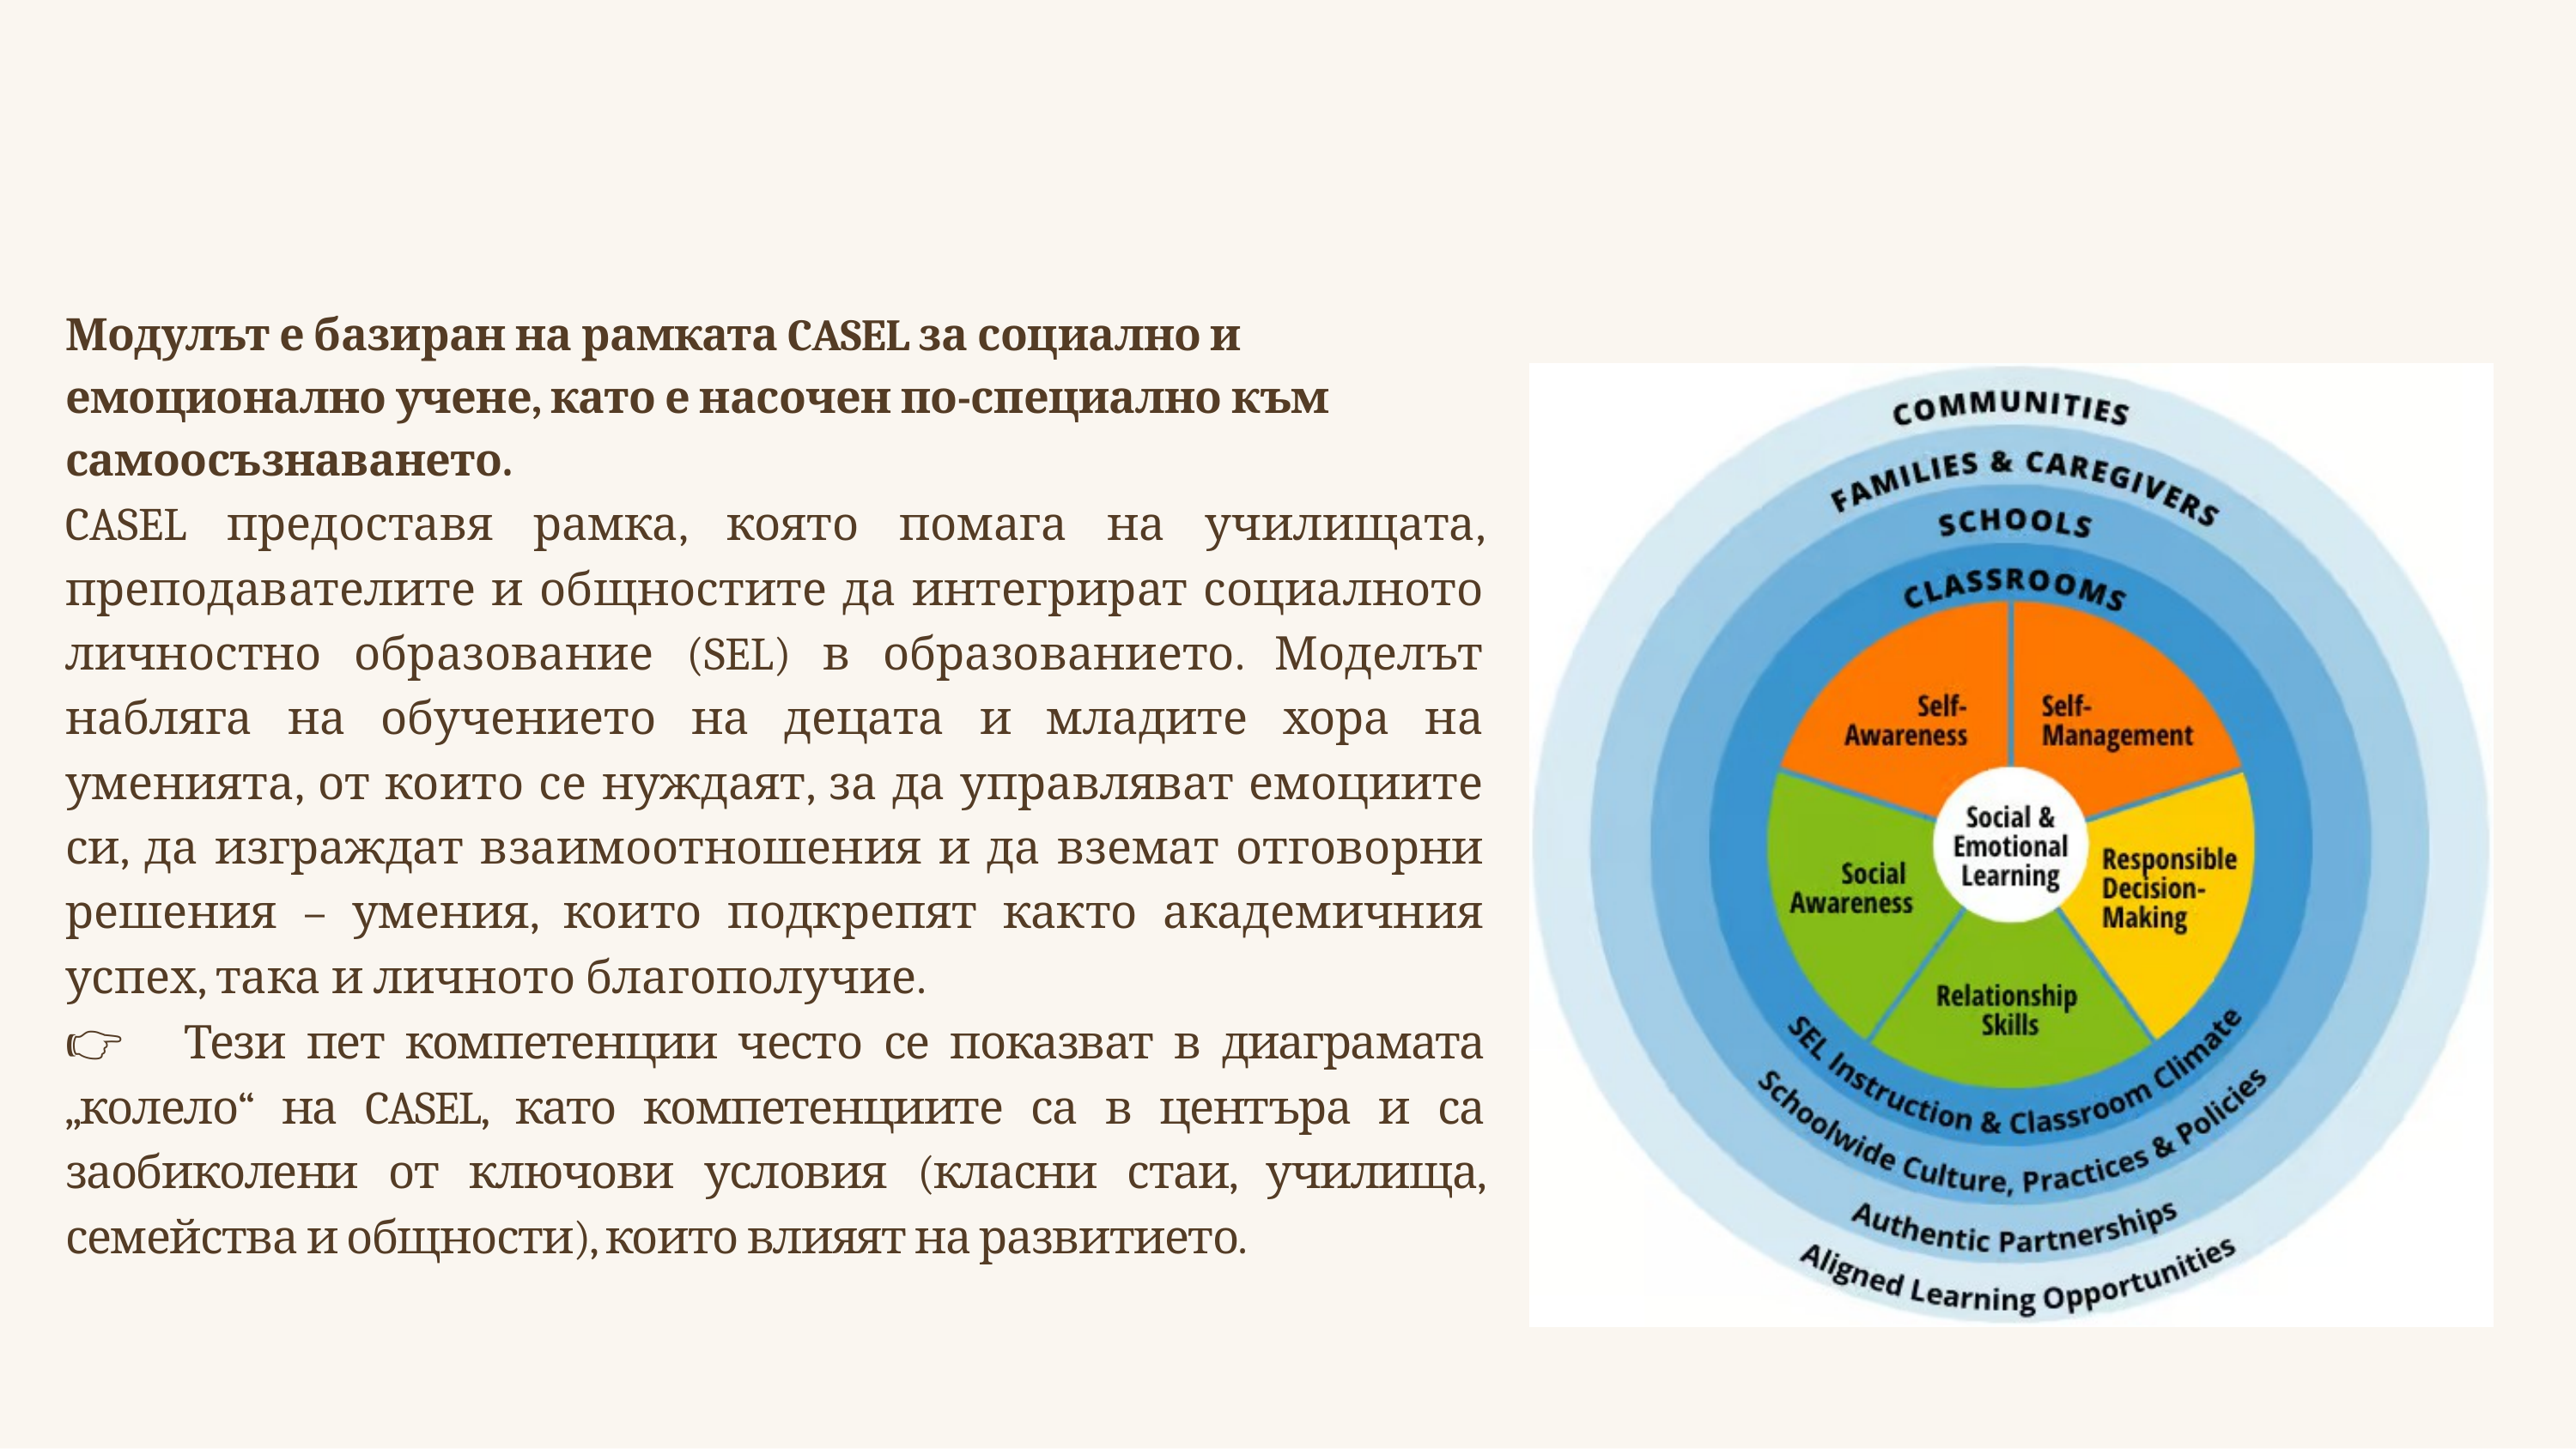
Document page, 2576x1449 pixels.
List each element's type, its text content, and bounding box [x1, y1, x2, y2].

text_box Модулът е базиран на рамката CASEL за социално и емоционално учене, като е насочен по-специално към самоосъзнаването. CASEL предоставя рамка, която помага на училищата, преподавателите и общностите да интегрират социалното личностно образование (SEL) в образованието. Моделът набляга на обучението на децата и младите хора на уменията, от които се нуждаят, за да управляват емоциите си, да изграждат взаимоотношения и да вземат отговорни решения – умения, които подкрепят както академичния успех, така и личното благополучие. 👉 Тези пет компетенции често се показват в диаграмата „колело“ на CASEL, като компетенциите са в центъра и са заобиколени от ключови условия (класни стаи, училища, семейства и общности), които влияят на развитието. [64, 294, 1486, 1263]
picture [1529, 363, 2494, 1327]
